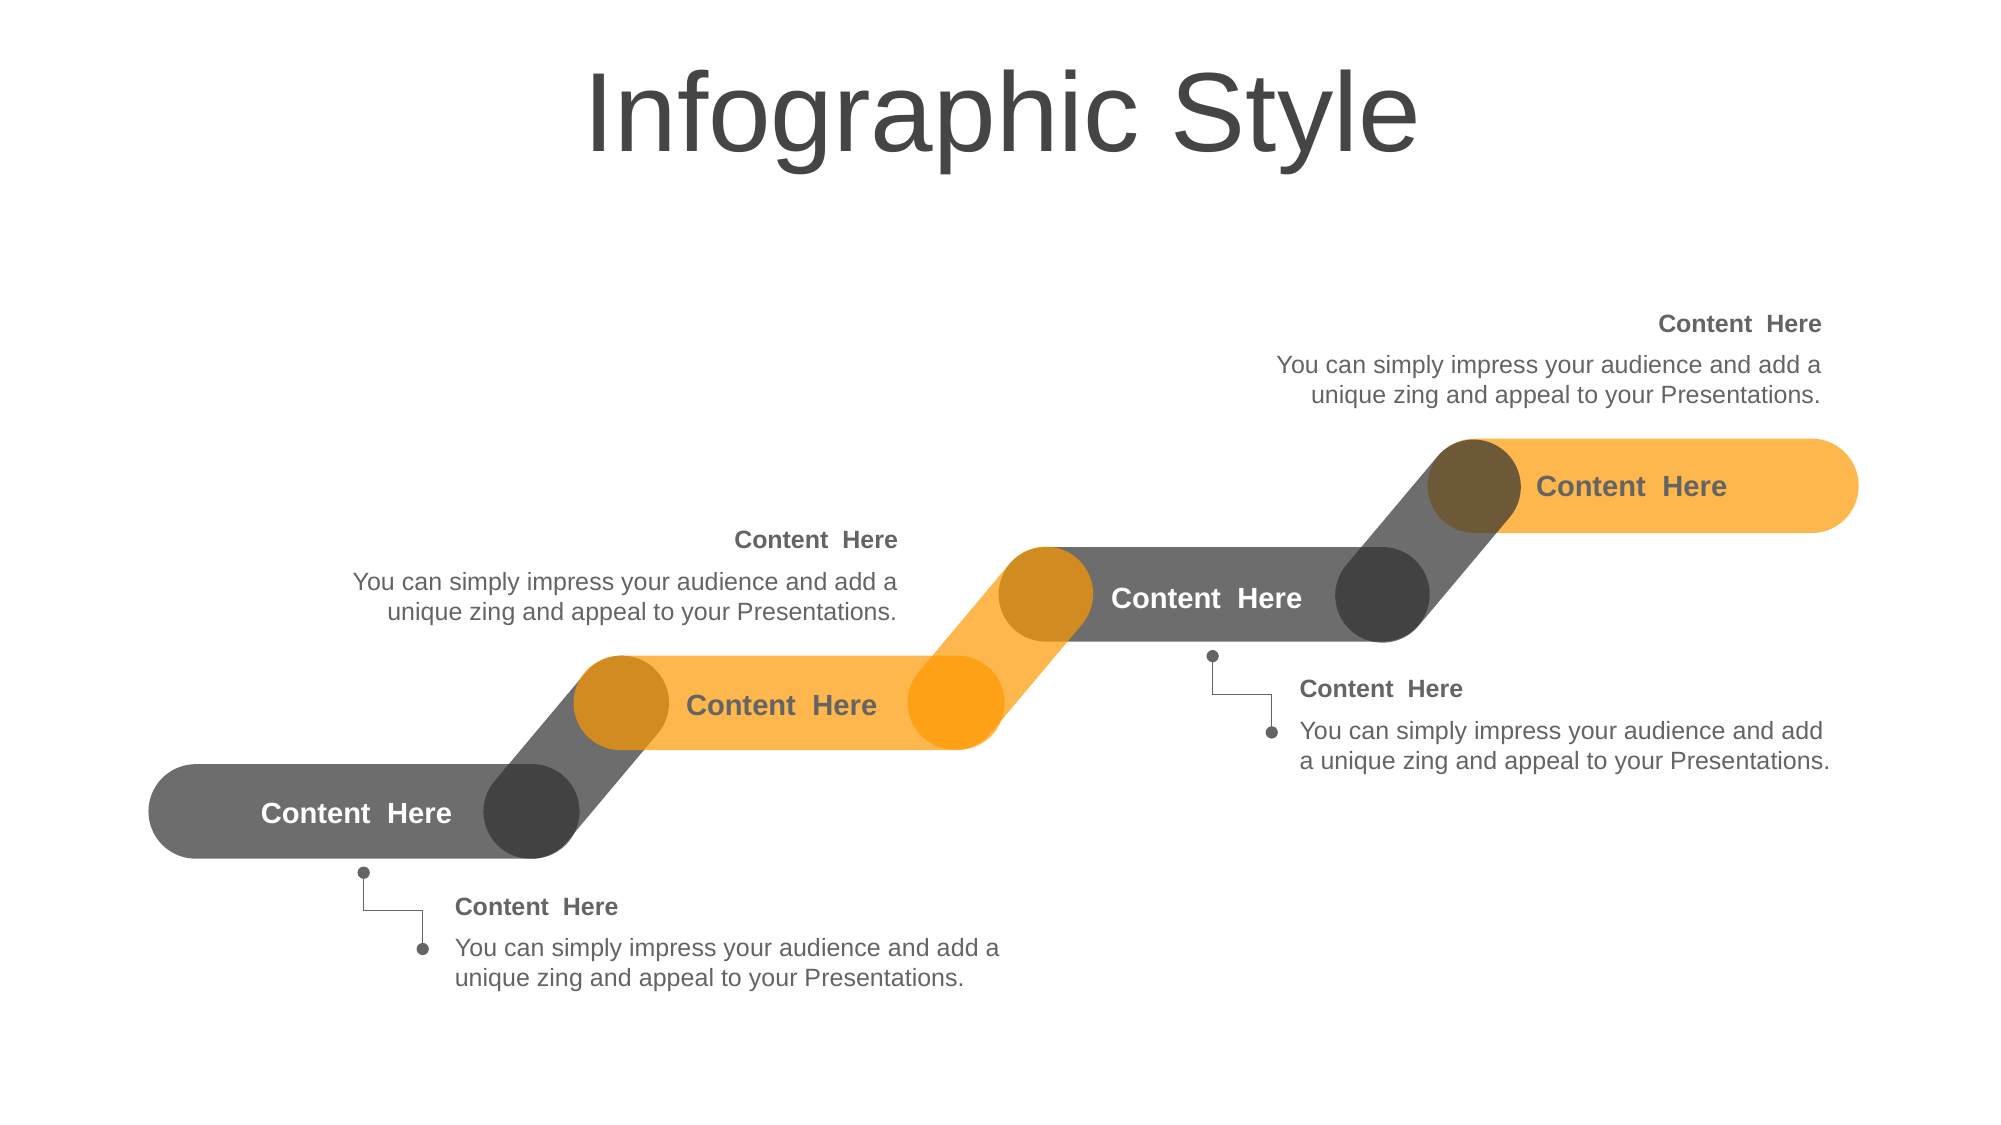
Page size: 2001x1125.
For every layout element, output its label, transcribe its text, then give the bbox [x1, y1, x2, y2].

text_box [1243, 299, 1838, 418]
text_box Content Here [665, 679, 913, 729]
text_box [488, 681, 644, 860]
text_box [572, 654, 962, 752]
text_box Content Here [240, 787, 488, 838]
text_box [1334, 438, 1522, 644]
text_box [1203, 664, 1281, 724]
text_box [1468, 437, 1860, 535]
text_box [906, 545, 1095, 751]
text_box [454, 882, 1038, 1001]
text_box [354, 881, 432, 941]
text_box [1069, 616, 1369, 643]
text_box [1058, 546, 1360, 572]
text_box [147, 763, 522, 860]
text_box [1299, 665, 1859, 783]
text_box Content Here [1090, 571, 1339, 622]
text_box Content Here [1515, 459, 1764, 510]
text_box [319, 515, 914, 634]
list Infographic Style [53, 55, 1952, 175]
